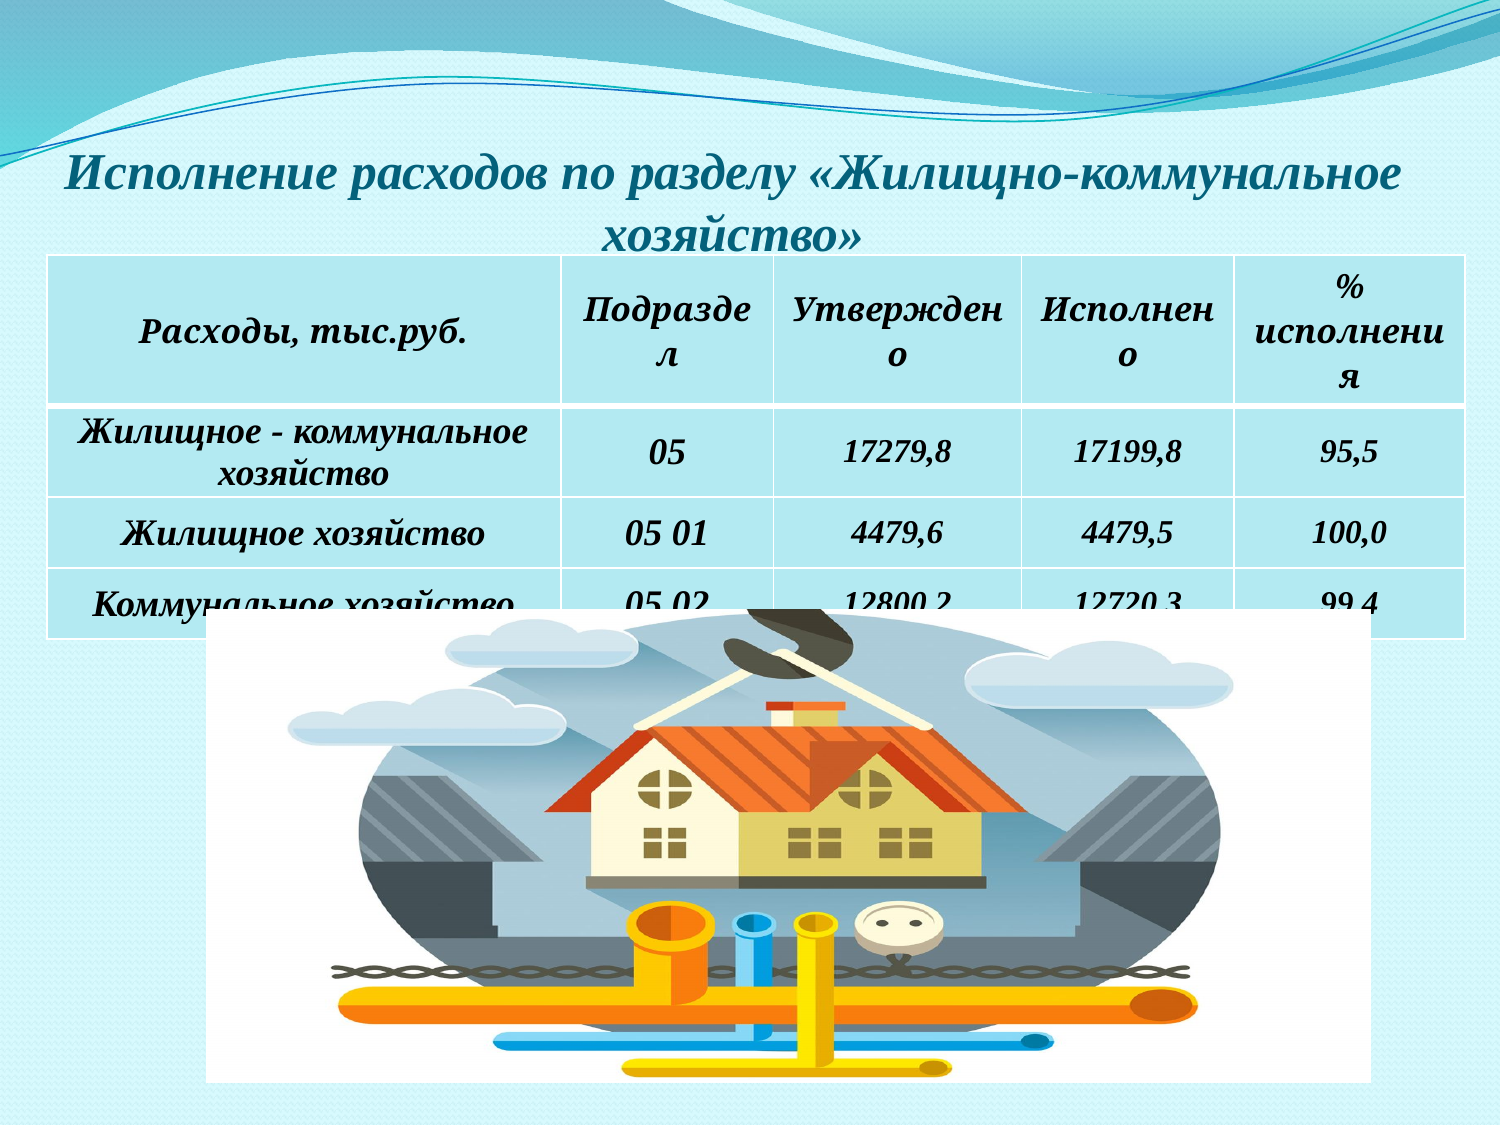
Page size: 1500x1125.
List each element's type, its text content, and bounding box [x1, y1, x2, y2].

table_cell 17199,8 [1022, 409, 1233, 496]
table_cell 100,0 [1235, 498, 1464, 567]
table_cell Жилищное - коммунальное хозяйство [48, 409, 560, 496]
table_cell Жилищное хозяйство [48, 498, 560, 567]
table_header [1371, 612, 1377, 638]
table_cell 17279,8 [774, 409, 1021, 496]
table_cell 05 [562, 409, 773, 496]
table_cell 99,4 [1235, 569, 1464, 638]
table_header Утверждено [774, 256, 1021, 403]
table_header Исполнено [1022, 256, 1233, 403]
picture [206, 609, 1371, 1083]
table_header Подраздел [562, 256, 773, 403]
table_cell 4479,5 [1022, 498, 1233, 567]
table_cell 8238,6 [200, 611, 206, 638]
table_cell 95,5 [1235, 409, 1464, 496]
table_cell 12720,3 [1022, 569, 1233, 609]
table_cell 4479,6 [774, 498, 1021, 567]
table_cell Коммунальное хозяйство [48, 569, 560, 638]
table_header Расходы, тыс.руб. [48, 256, 560, 403]
table_cell 12800,2 [774, 569, 1021, 609]
title Исполнение расходов по разделу «Жилищно-коммунальное хозяйство» [46, 128, 1421, 254]
table_header % исполнения [1235, 256, 1464, 403]
table_cell 05 02 [562, 569, 773, 609]
table_cell 05 01 [562, 498, 773, 567]
